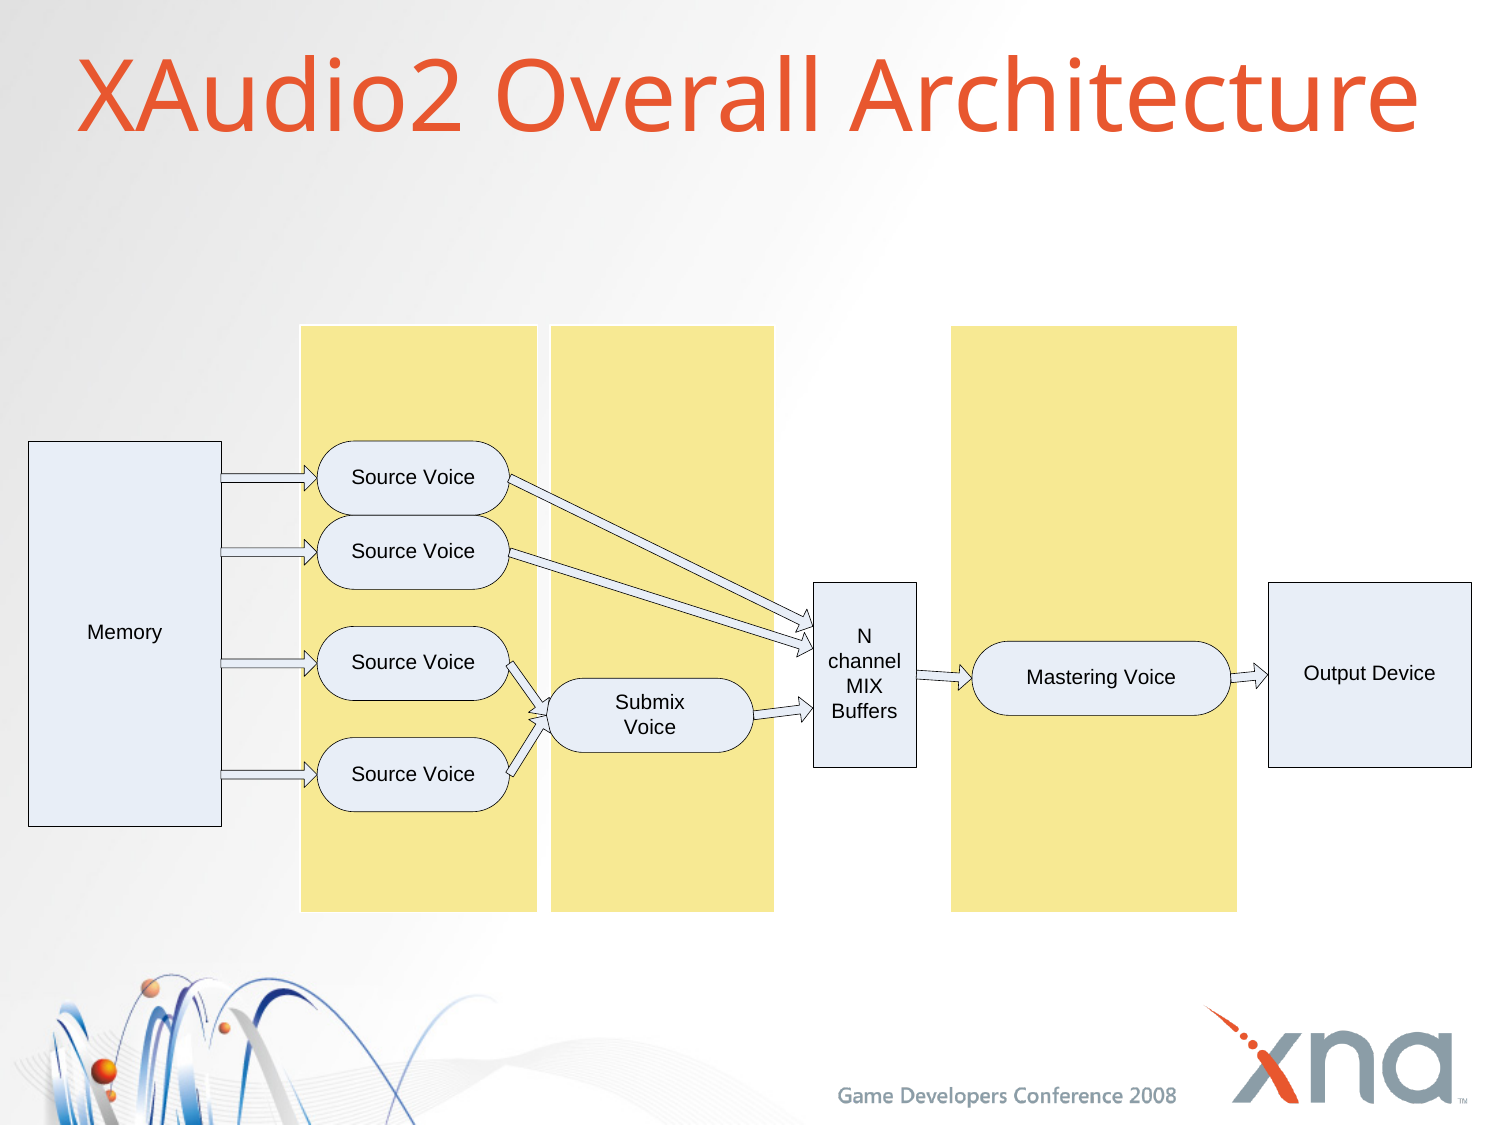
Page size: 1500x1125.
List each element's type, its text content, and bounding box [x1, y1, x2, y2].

text_box [949, 324, 1238, 435]
text_box [949, 840, 1238, 913]
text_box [24, 437, 1476, 831]
text_box [299, 840, 538, 913]
text_box [549, 840, 775, 913]
title XAudio2 Overall Architecture [61, 37, 1460, 161]
picture [0, 0, 1500, 1125]
text_box [299, 324, 538, 435]
text_box [549, 324, 775, 435]
